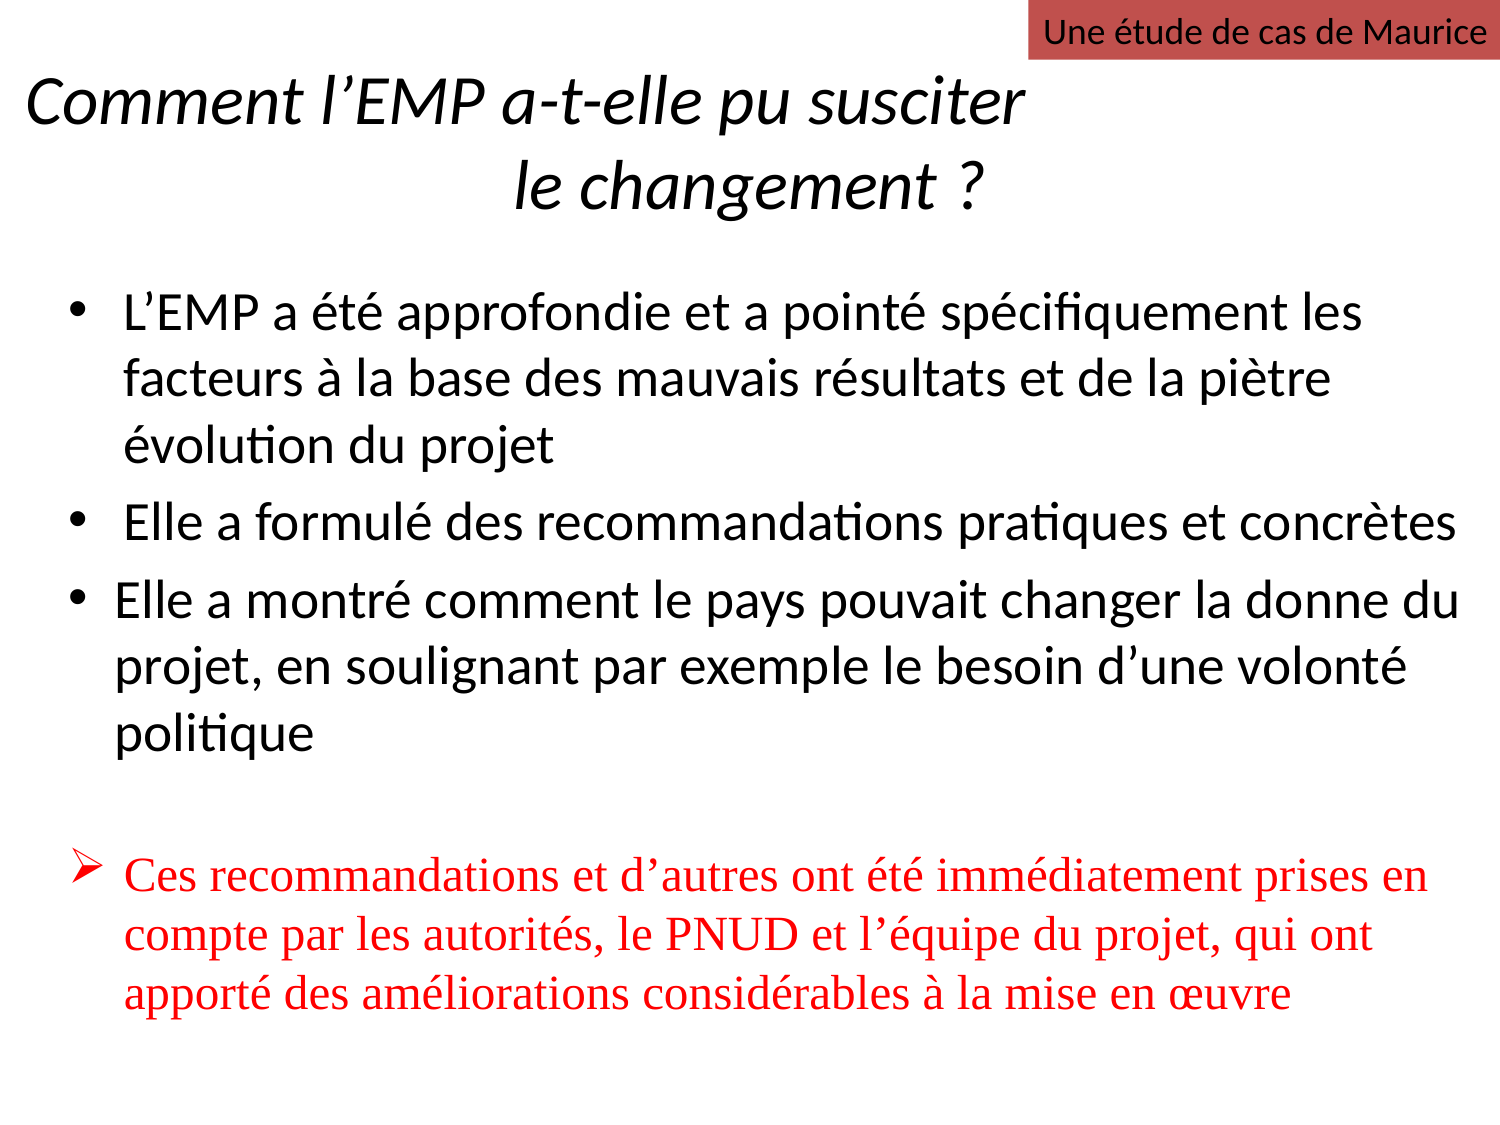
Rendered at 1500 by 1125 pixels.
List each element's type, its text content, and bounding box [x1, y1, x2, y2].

list L’EMP a été approfondie et a pointé spécifiquement les facteurs à la base des mauvais résultats et de la piètre évolution du projet Elle a formulé des recommandations pratiques et concrètes Elle a montré comment le pays pouvait changer la donne du projet, en soulignant par exemple le besoin d’une volonté politique Ces recommandations et d’autres ont été immédiatement prises en compte par les autorités, le PNUD et l’équipe du projet, qui ont apporté des améliorations considérables à la mise en œuvre [53, 267, 1479, 1056]
title Comment l’EMP a-t-elle pu susciter le changement ? [0, 45, 1500, 233]
text_box Une étude de cas de Maurice [1028, 0, 1500, 60]
